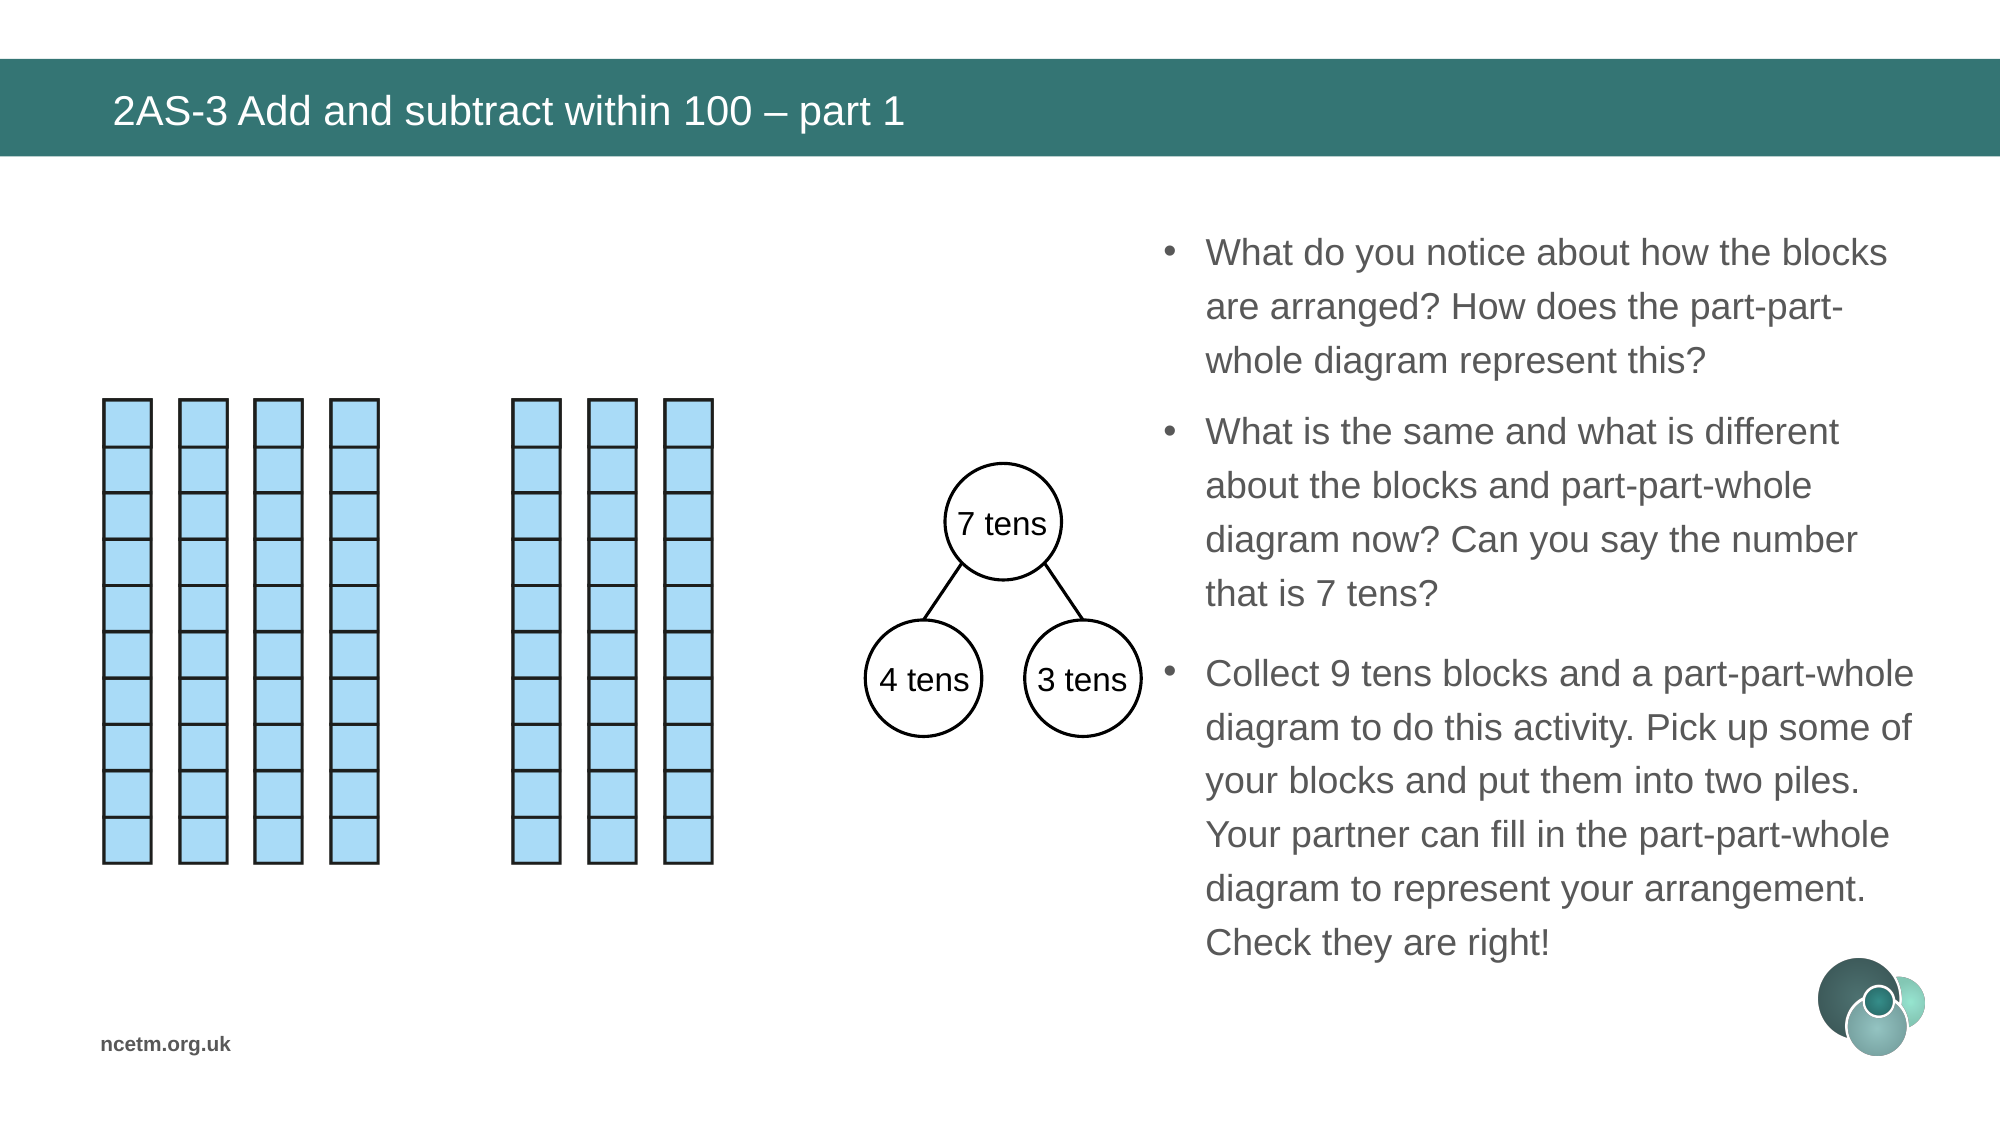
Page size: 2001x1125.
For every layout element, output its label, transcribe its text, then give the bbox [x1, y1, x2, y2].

picture [1818, 958, 1925, 1056]
text_box [822, 422, 1148, 778]
text_box What is the same and what is different about the blocks and part-part-whole diagram now? Can you say the number that is 7 tens? Collect 9 tens blocks and a part-part-whole diagram to do this activity. Pick up some of your blocks and put them into two piles. Your partner can fill in the part-part-whole diagram to represent your arrangement. Check they are right! [1148, 391, 1945, 794]
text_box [102, 457, 714, 865]
title 2AS-3 Add and subtract within 100 – part 1 [97, 76, 1945, 147]
text_box What do you notice about how the blocks are arranged? How does the part-part-whole diagram represent this? [1148, 211, 1945, 391]
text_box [102, 398, 714, 450]
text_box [858, 463, 1149, 737]
